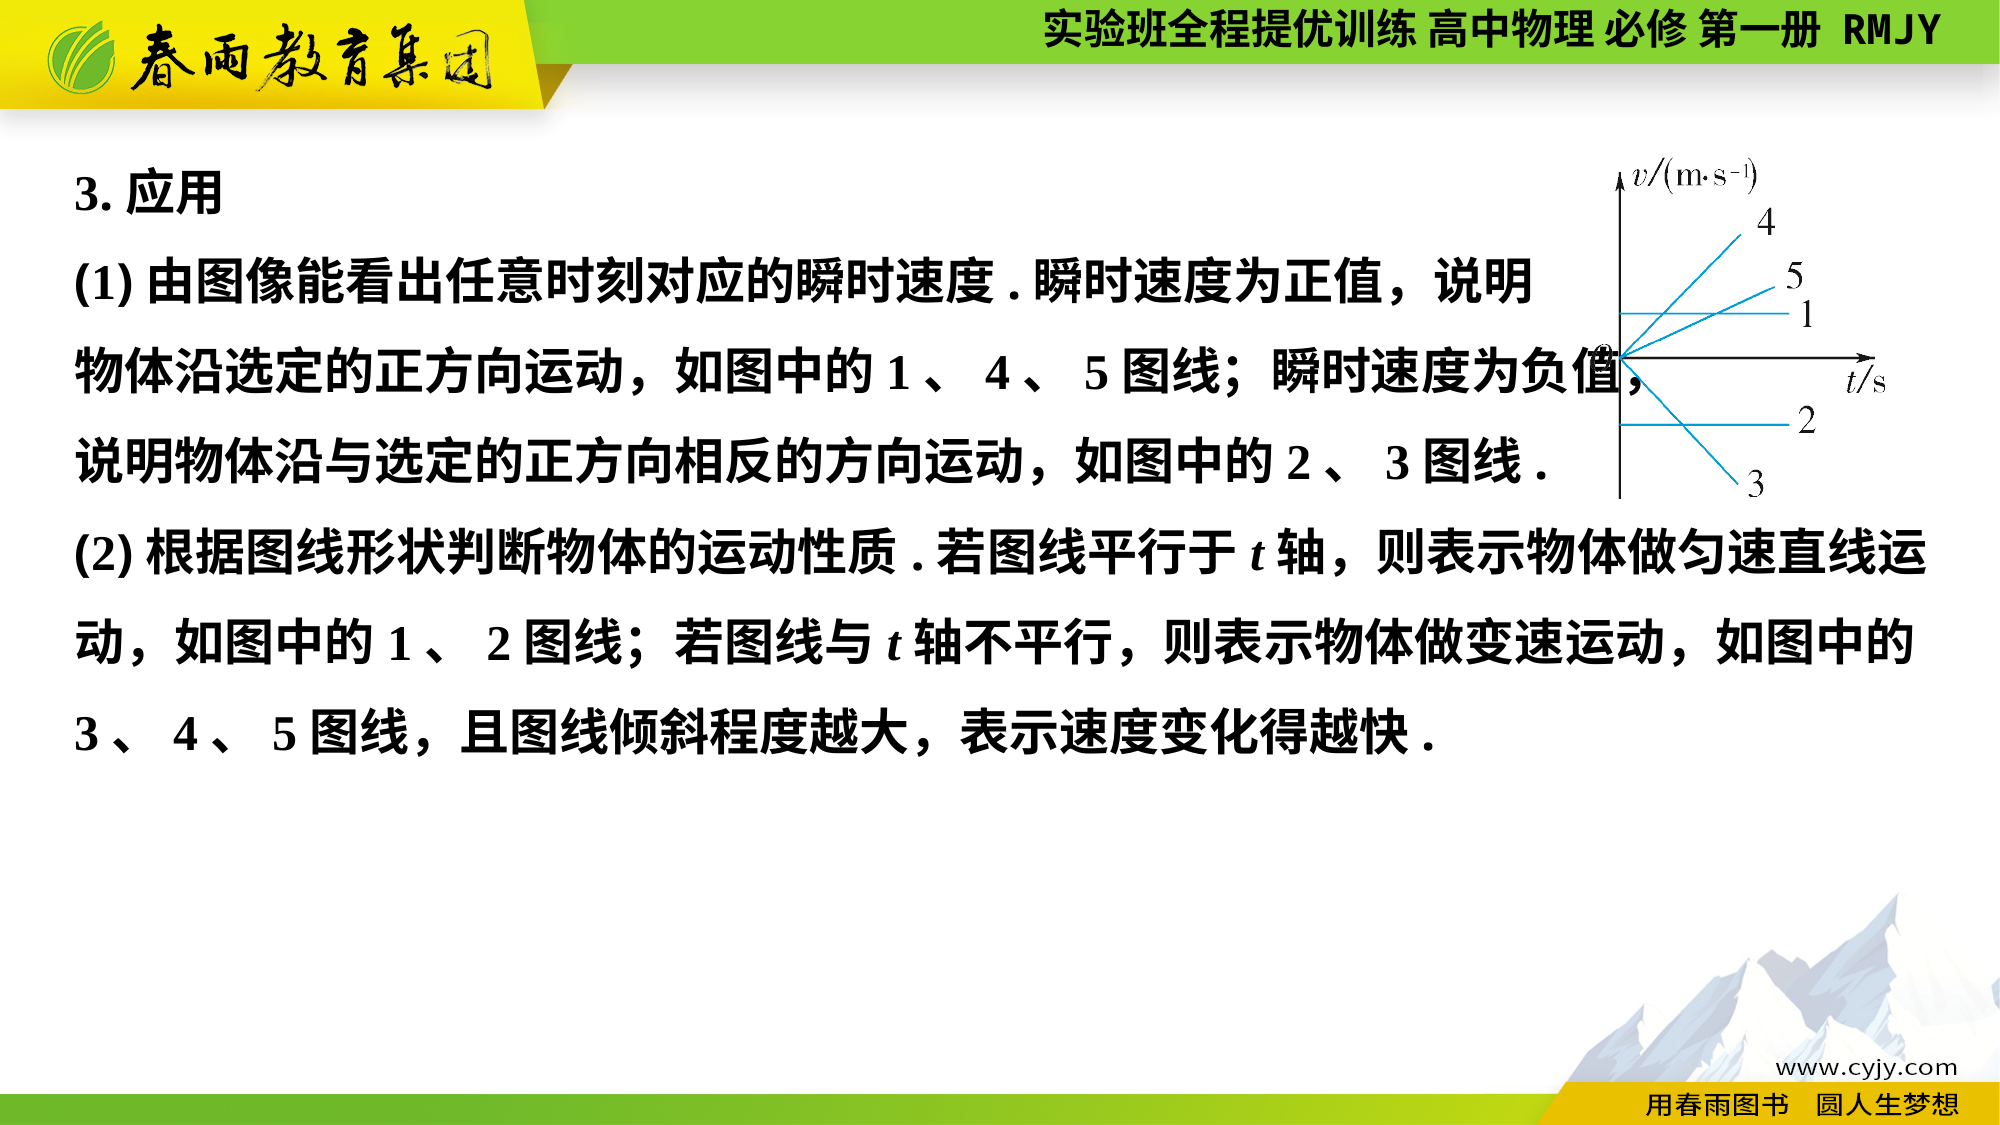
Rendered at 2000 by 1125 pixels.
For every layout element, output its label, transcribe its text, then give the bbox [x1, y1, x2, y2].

picture [0, 0, 2000, 1125]
list 3.应用 (1)由图像能看出任意时刻对应的瞬时速度.瞬时速度为正值，说明 物体沿选定的正方向运动，如图中的1、4、5图线；瞬时速度为负值， 说明物体沿与选定的正方向相反的方向运动，如图中的2、3图线. (2)根据图线形状判断物体的运动性质.若图线平行于t轴，则表示物体做匀速直线运动，如图中的1、2图线；若图线与t轴不平行，则表示物体做变速运动，如图中的3、4、5图线，且图线倾斜程度越大，表示速度变化得越快. [59, 122, 1944, 774]
